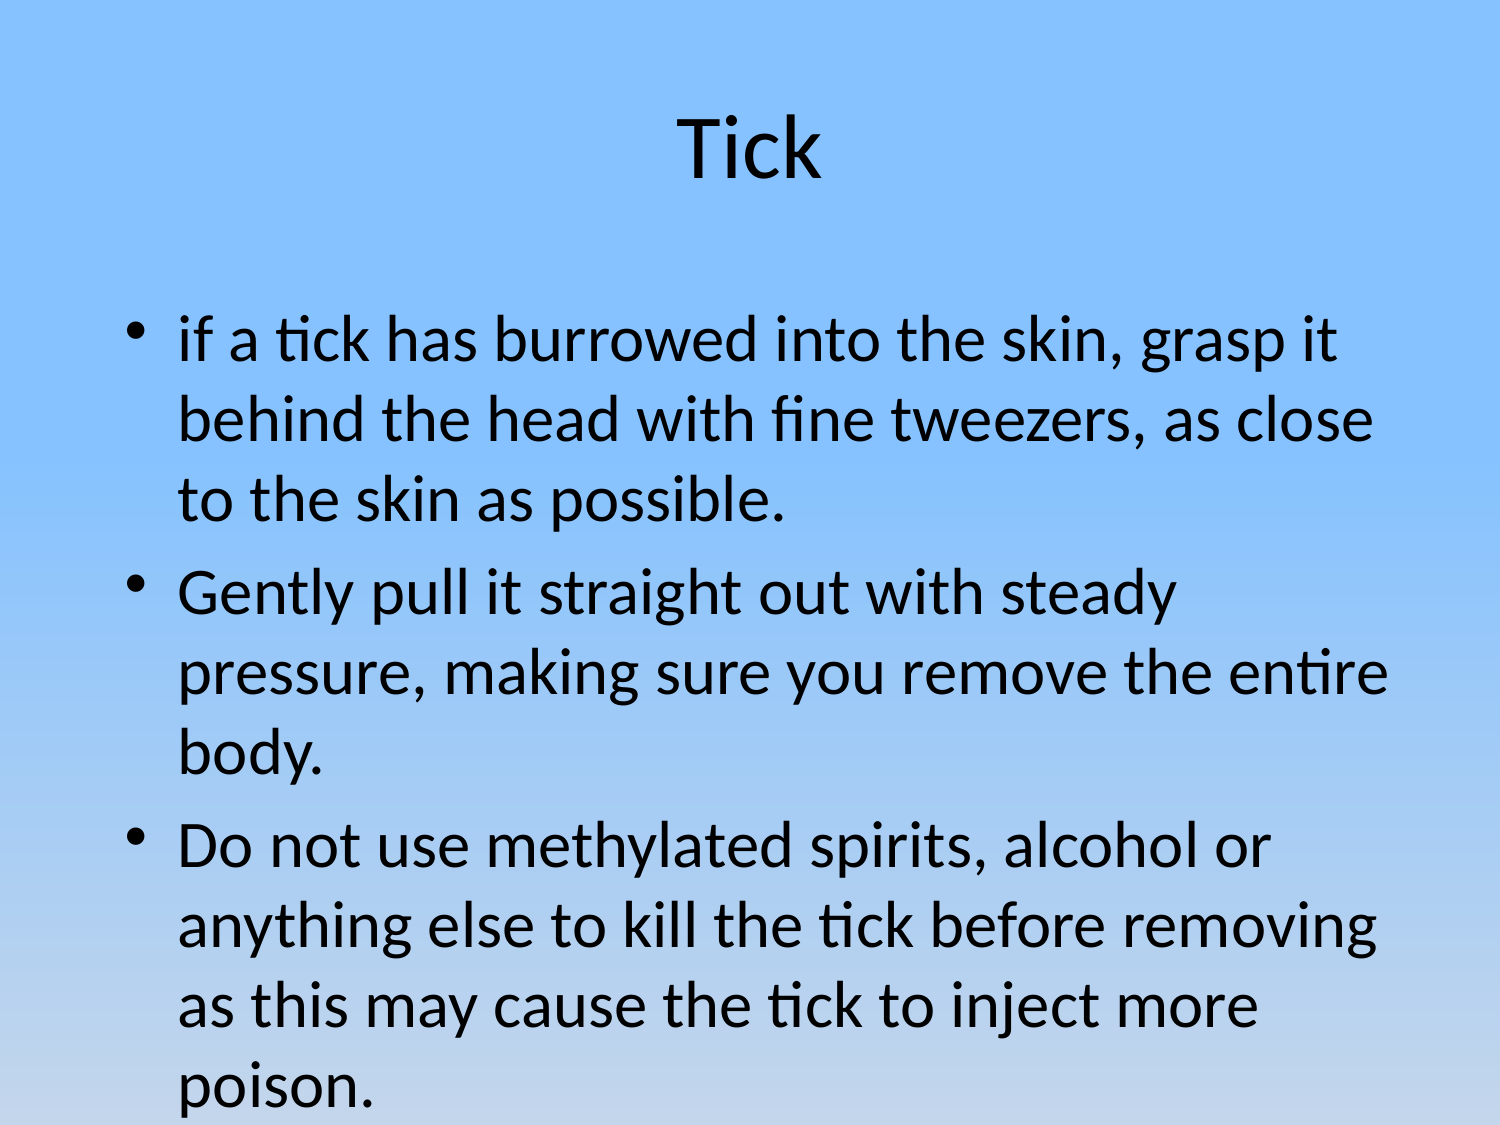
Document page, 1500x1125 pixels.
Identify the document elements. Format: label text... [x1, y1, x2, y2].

list if a tick has burrowed into the skin, grasp it behind the head with fine tweezers, as close to the skin as possible. Gently pull it straight out with steady pressure, making sure you remove the entire body. Do not use methylated spirits, alcohol or anything else to kill the tick before removing as this may cause the tick to inject more poison. [106, 289, 1425, 1125]
title Tick [74, 54, 1426, 224]
